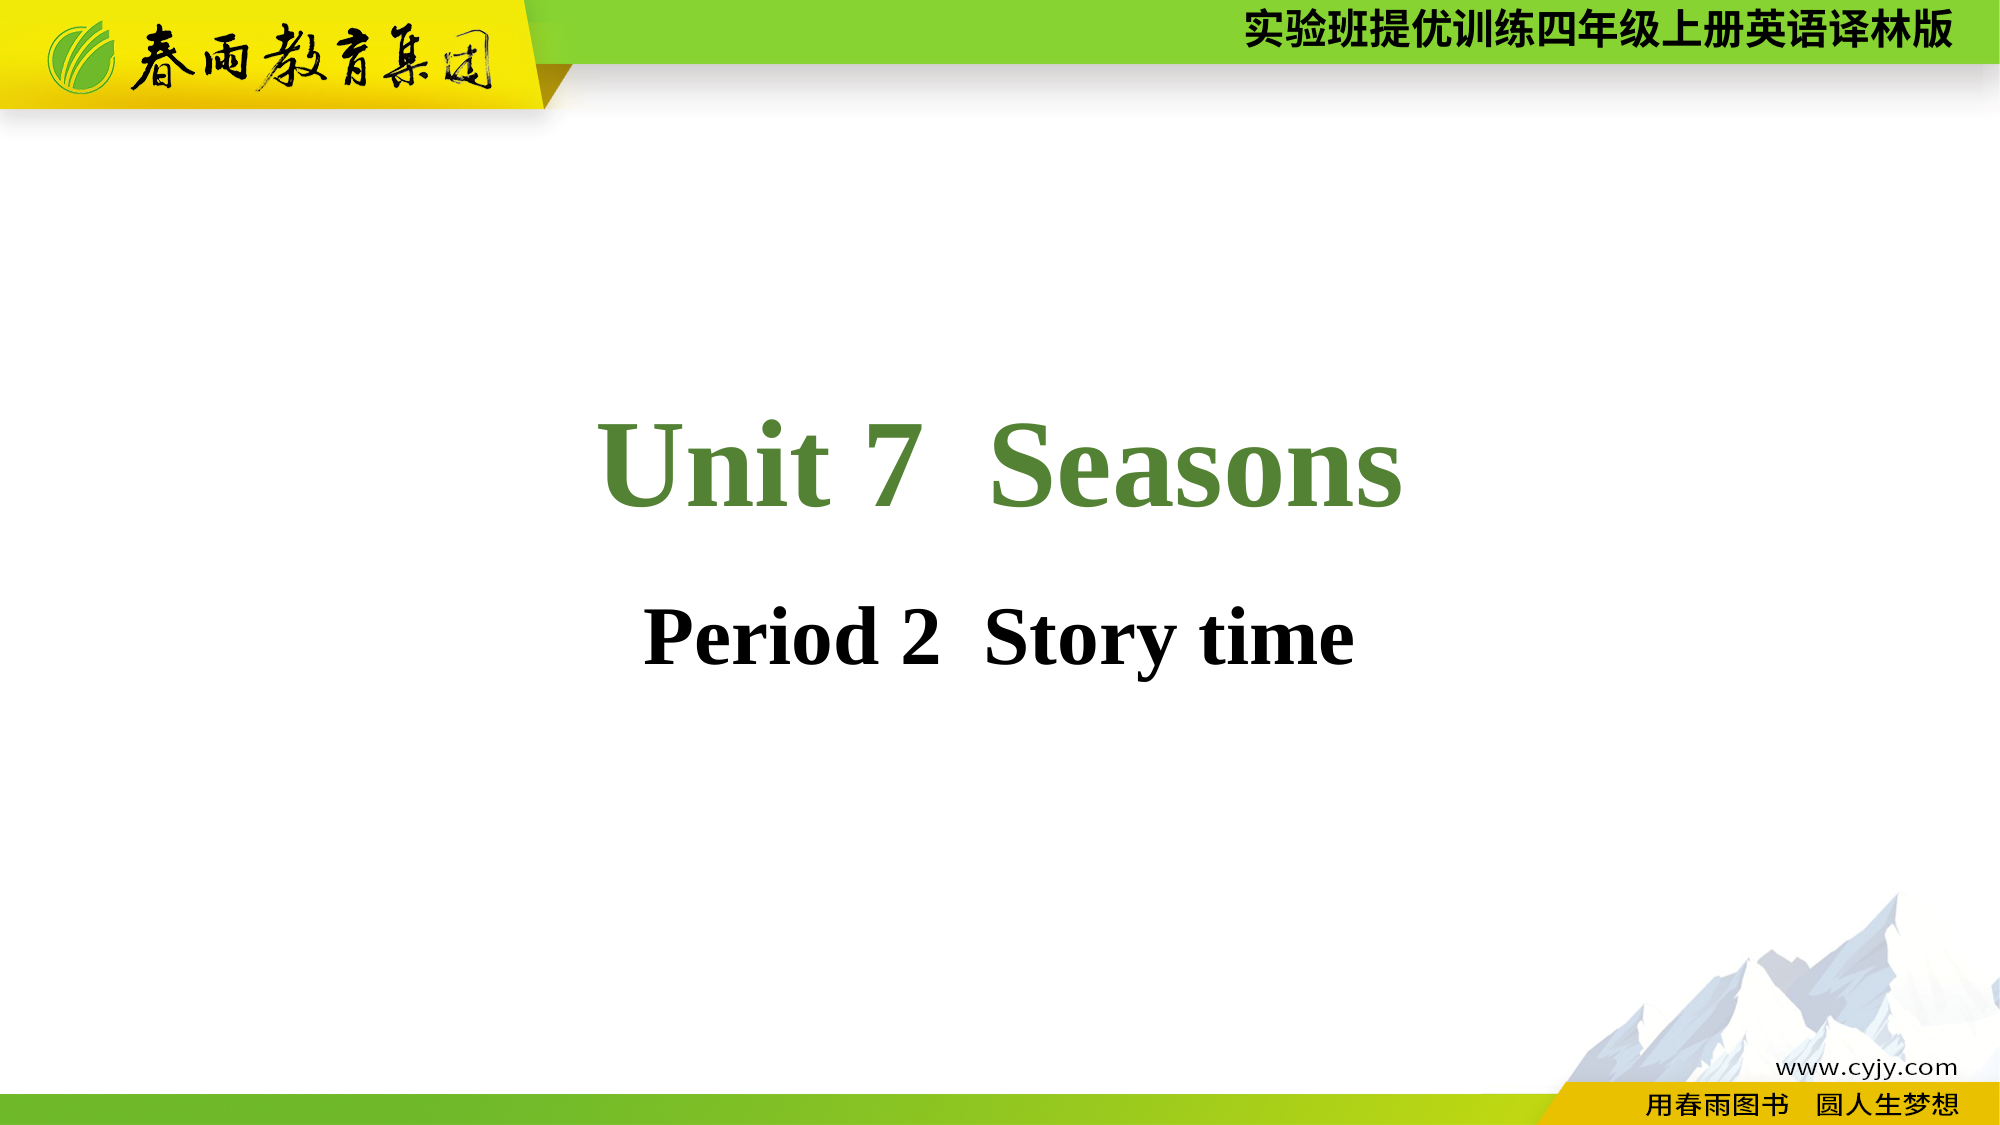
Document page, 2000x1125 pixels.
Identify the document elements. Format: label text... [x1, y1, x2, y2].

picture [0, 0, 2000, 298]
text_box Unit 7 Seasons Period 2 Story time [0, 298, 2000, 689]
picture [0, 689, 2000, 1125]
